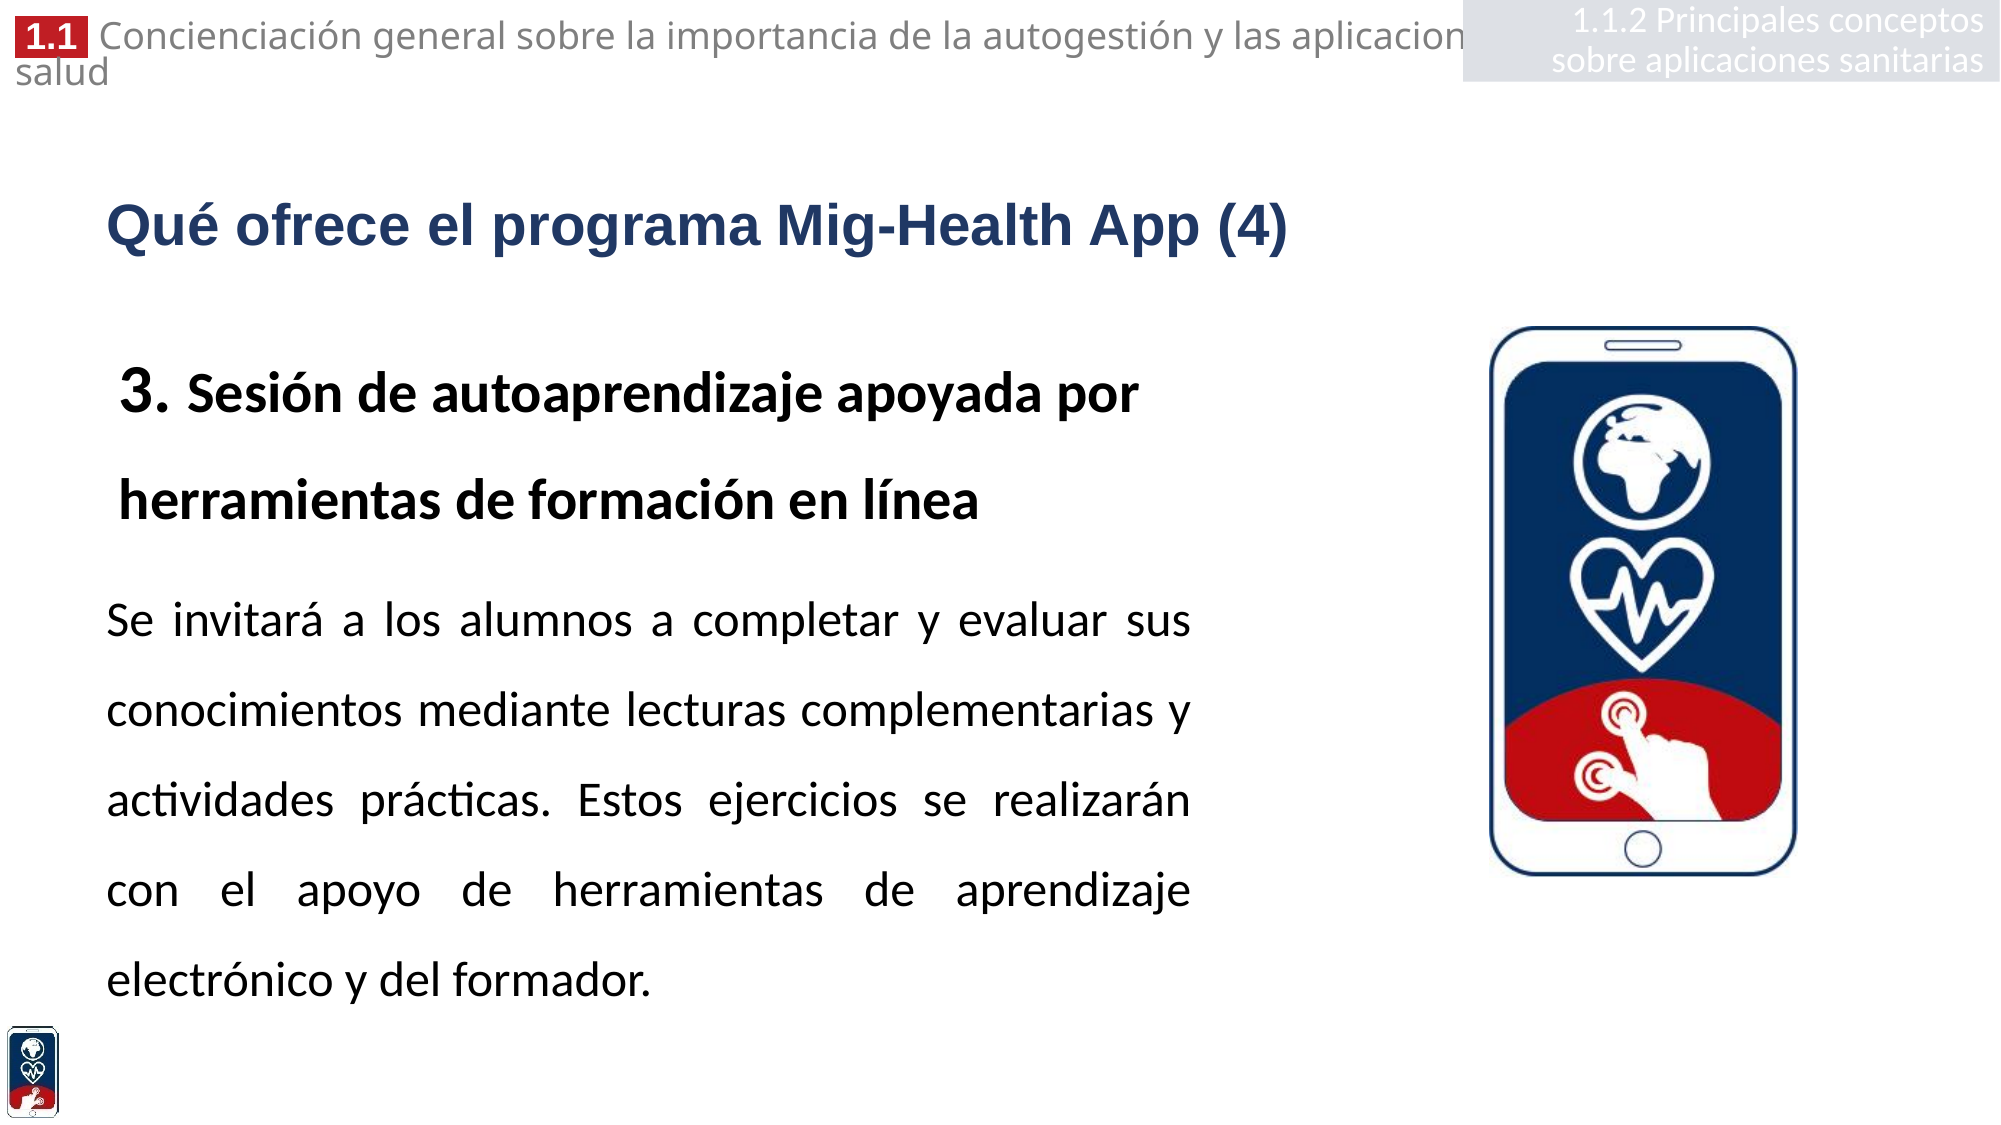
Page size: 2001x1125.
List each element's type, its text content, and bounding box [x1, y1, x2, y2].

list 3. Sesión de autoaprendizaje apoyada por herramientas de formación en línea Se invitará a los alumnos a completar y evaluar sus conocimientos mediante lecturas complementarias y actividades prácticas. Estos ejercicios se realizarán con el apoyo de herramientas de aprendizaje electrónico y del formador. [91, 295, 1208, 1094]
title Qué ofrece el programa Mig-Health App (4) [91, 177, 1906, 277]
text_box 1.1.2 Principales conceptos sobre aplicaciones sanitarias [1463, 0, 2000, 82]
picture [7, 1026, 59, 1118]
picture [1489, 326, 1798, 878]
